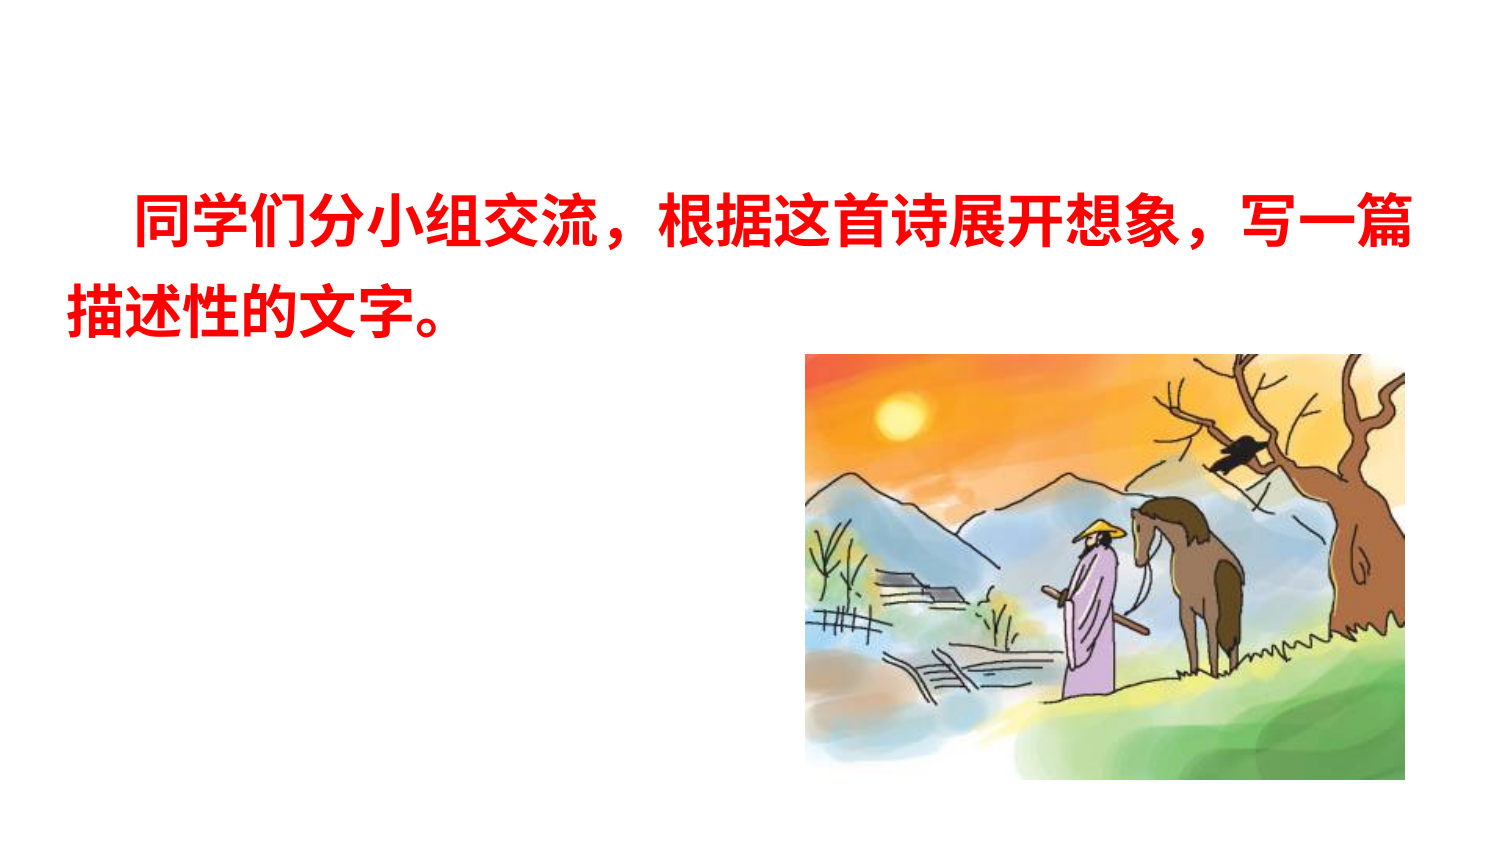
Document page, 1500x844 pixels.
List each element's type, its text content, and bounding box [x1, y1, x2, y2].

picture [805, 354, 1405, 780]
text_box 同学们分小组交流，根据这首诗展开想象，写一篇描述性的文字。 [51, 155, 1437, 353]
